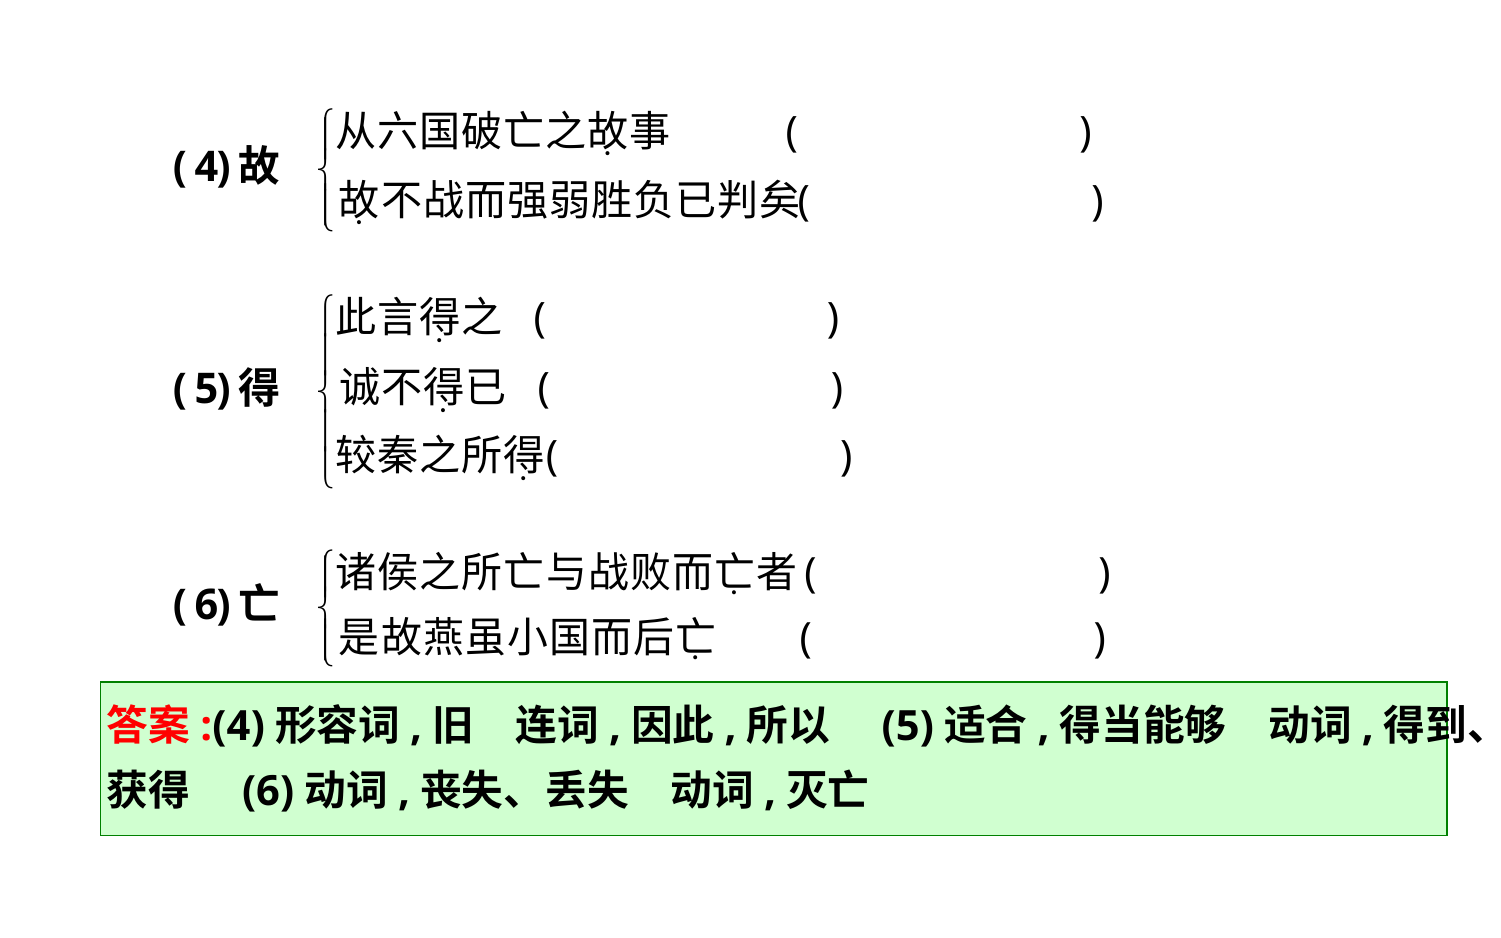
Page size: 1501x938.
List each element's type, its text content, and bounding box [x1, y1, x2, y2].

text_box 答案:(4)形容词,旧 连词,因此,所以 (5)适合,得当能够 动词,得到、获得 (6)动词,丧失、丢失 动词,灭亡 [92, 676, 1487, 821]
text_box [88, 96, 1356, 694]
text_box [100, 821, 1448, 836]
